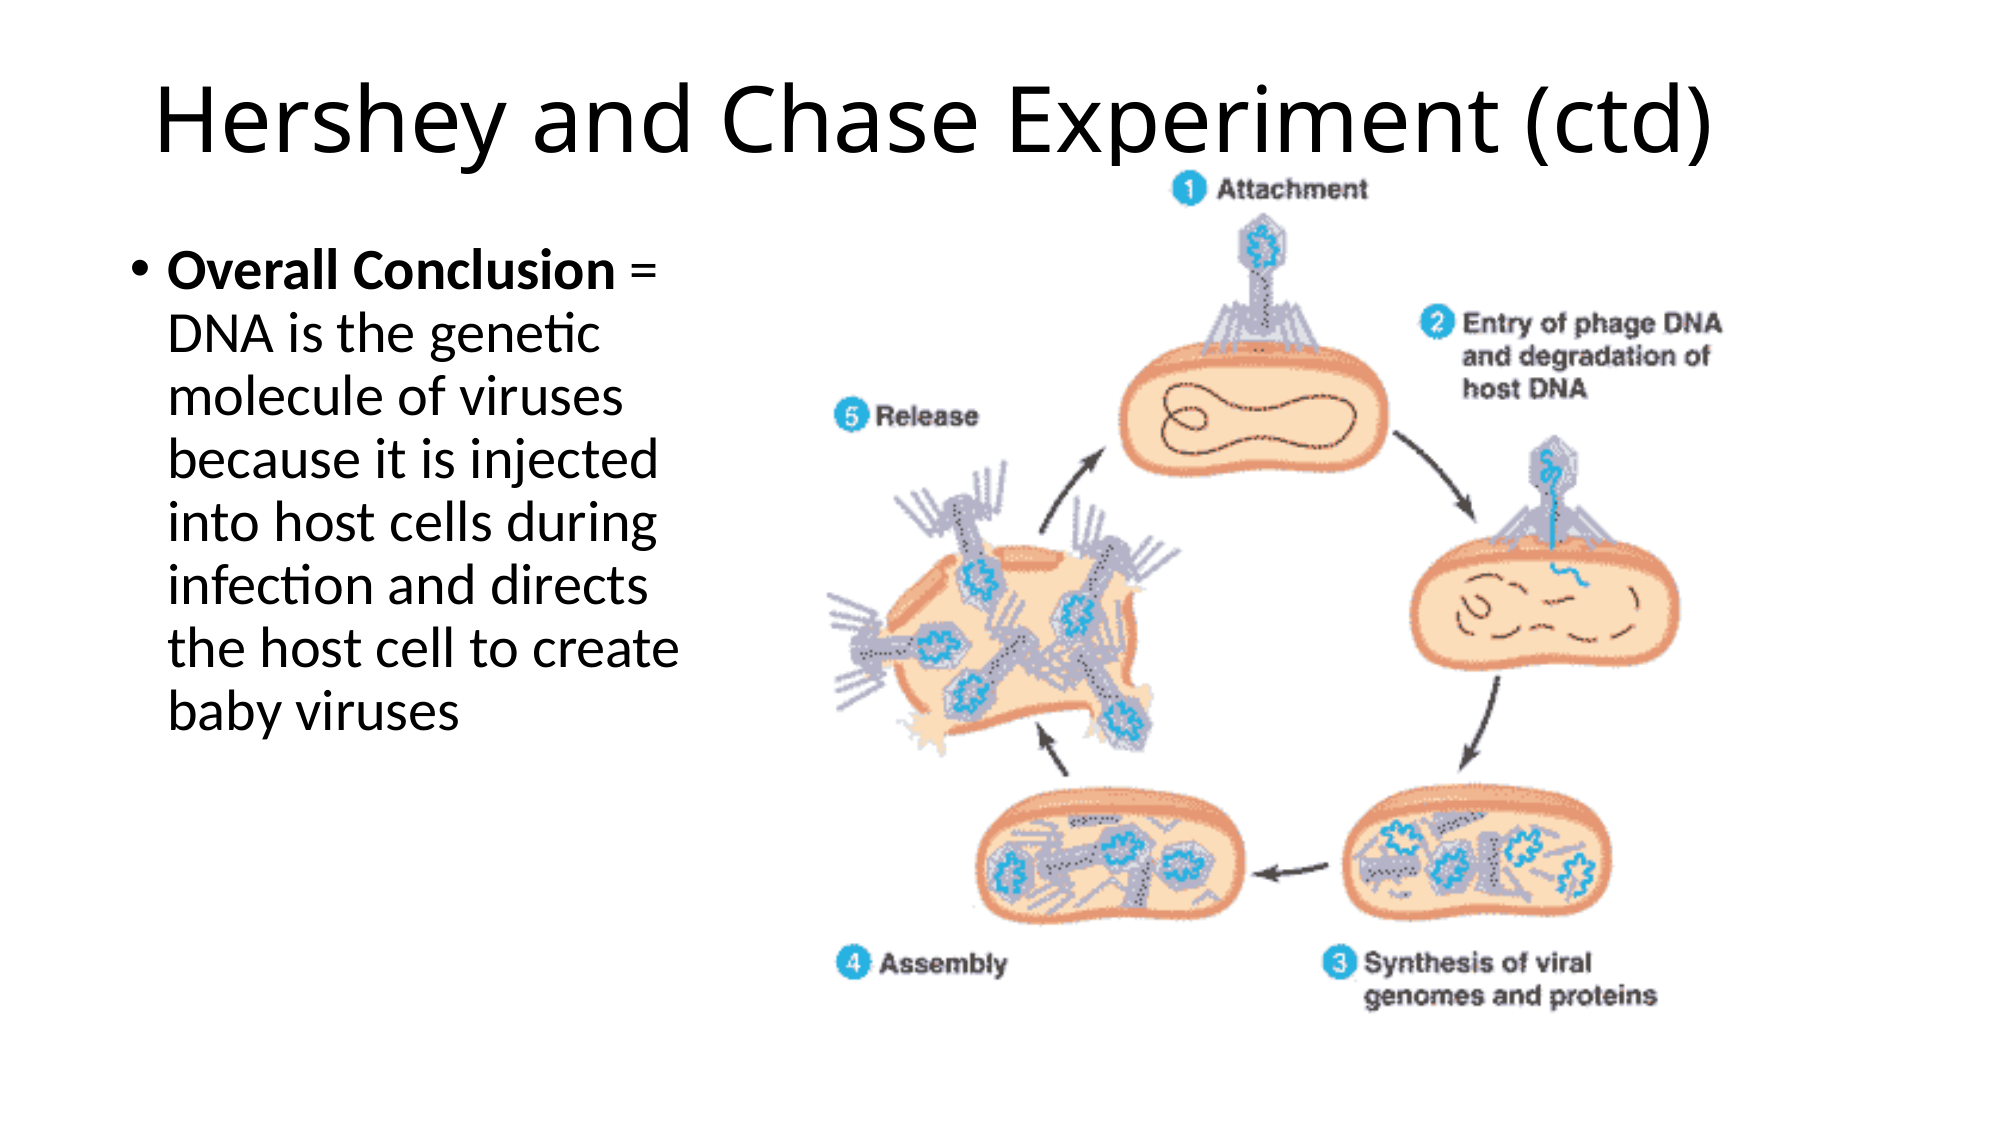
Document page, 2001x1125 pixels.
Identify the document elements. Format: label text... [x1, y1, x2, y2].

list Overall Conclusion = DNA is the genetic molecule of viruses because it is injected into host cells during infection and directs the host cell to create baby viruses [114, 231, 724, 946]
title Hershey and Chase Experiment (ctd) [137, 14, 1863, 232]
picture [799, 166, 1768, 1059]
